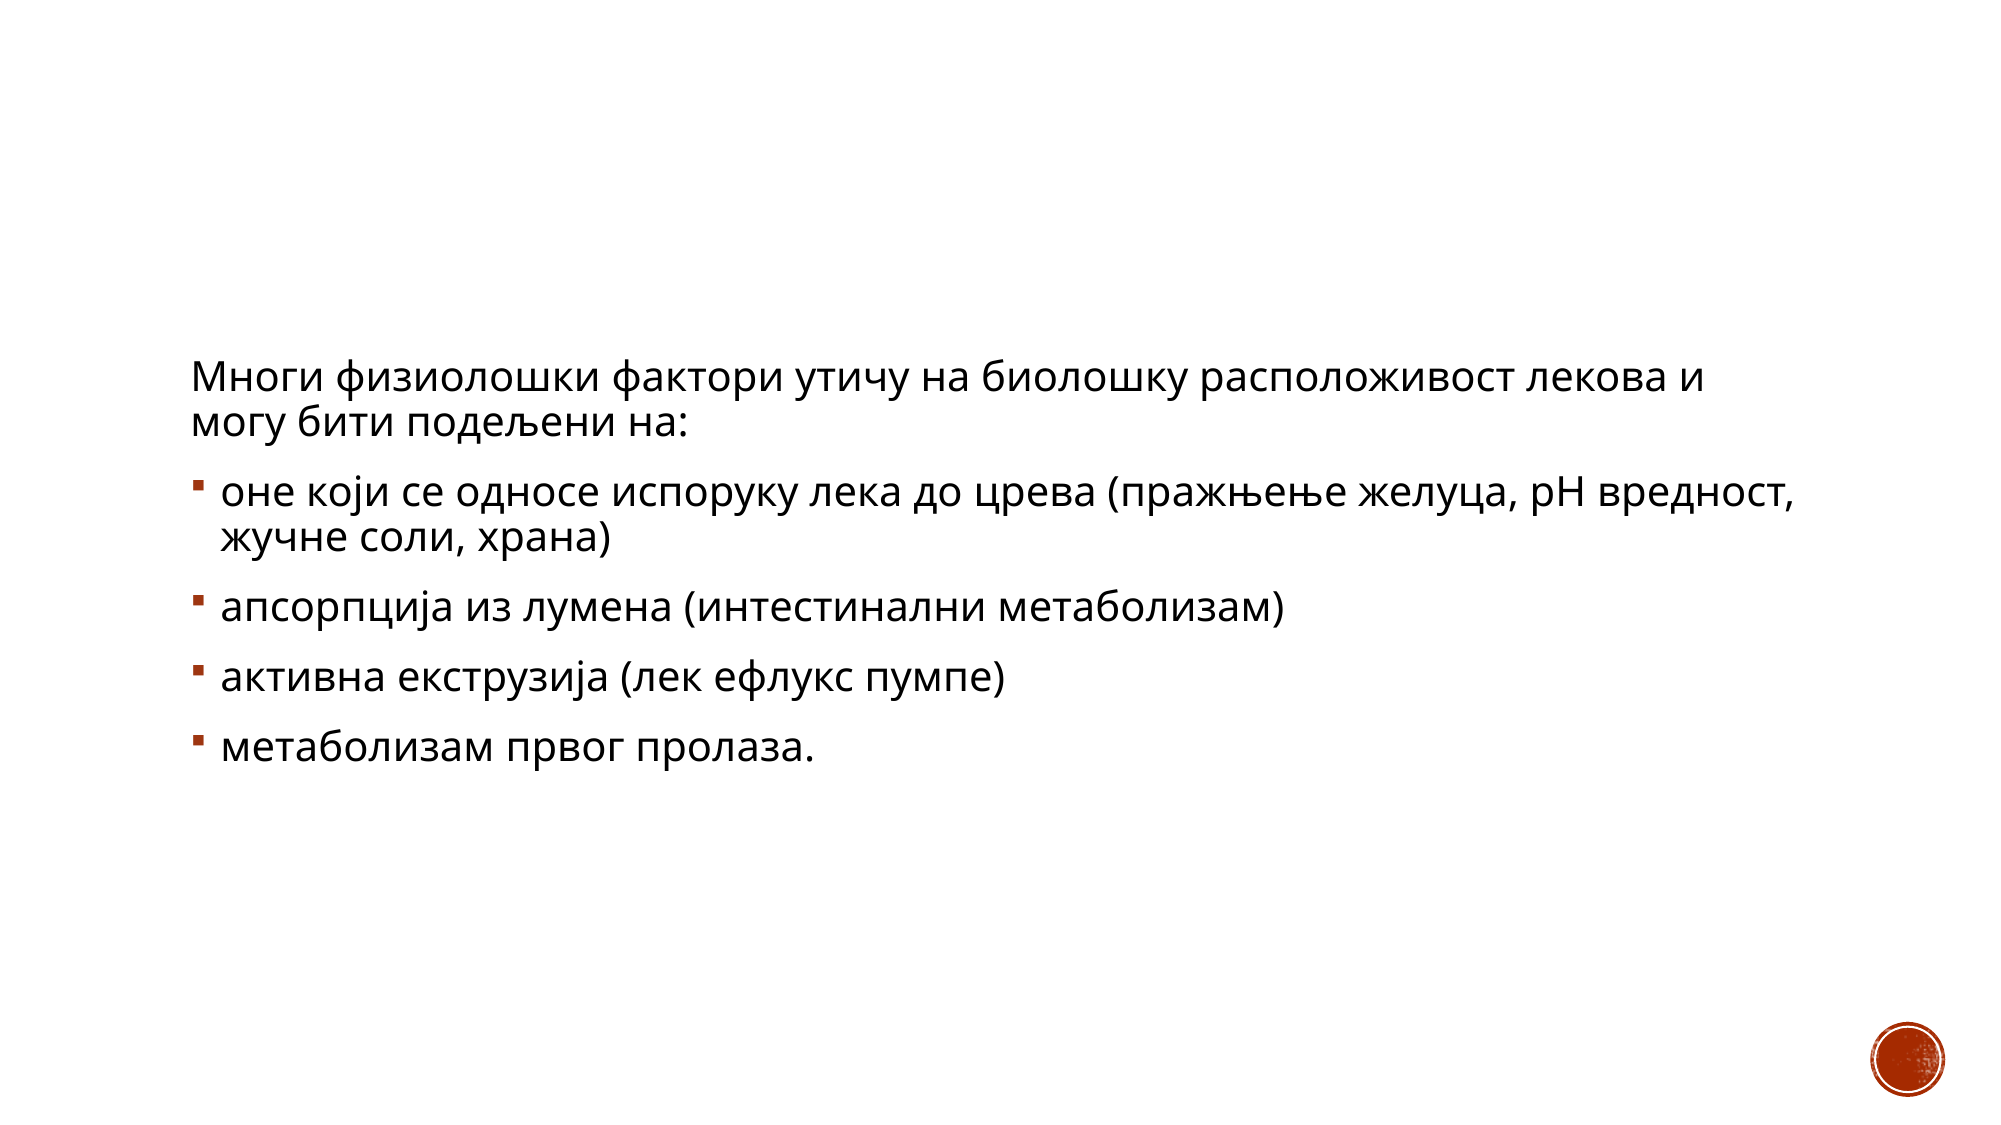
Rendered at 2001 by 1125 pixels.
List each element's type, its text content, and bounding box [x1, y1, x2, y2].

list Многи физиолошки фактори утичу на биолошку расположивост лекова и могу бити подељени на: оне који се односе испоруку лека до црева (пражњење желуца, pH вредност, жучне соли, храна) апсорпција из лумена (интестинални метаболизам) активна екструзија (лек ефлукс пумпе) метаболизам првог пролаза. [175, 348, 1826, 1013]
